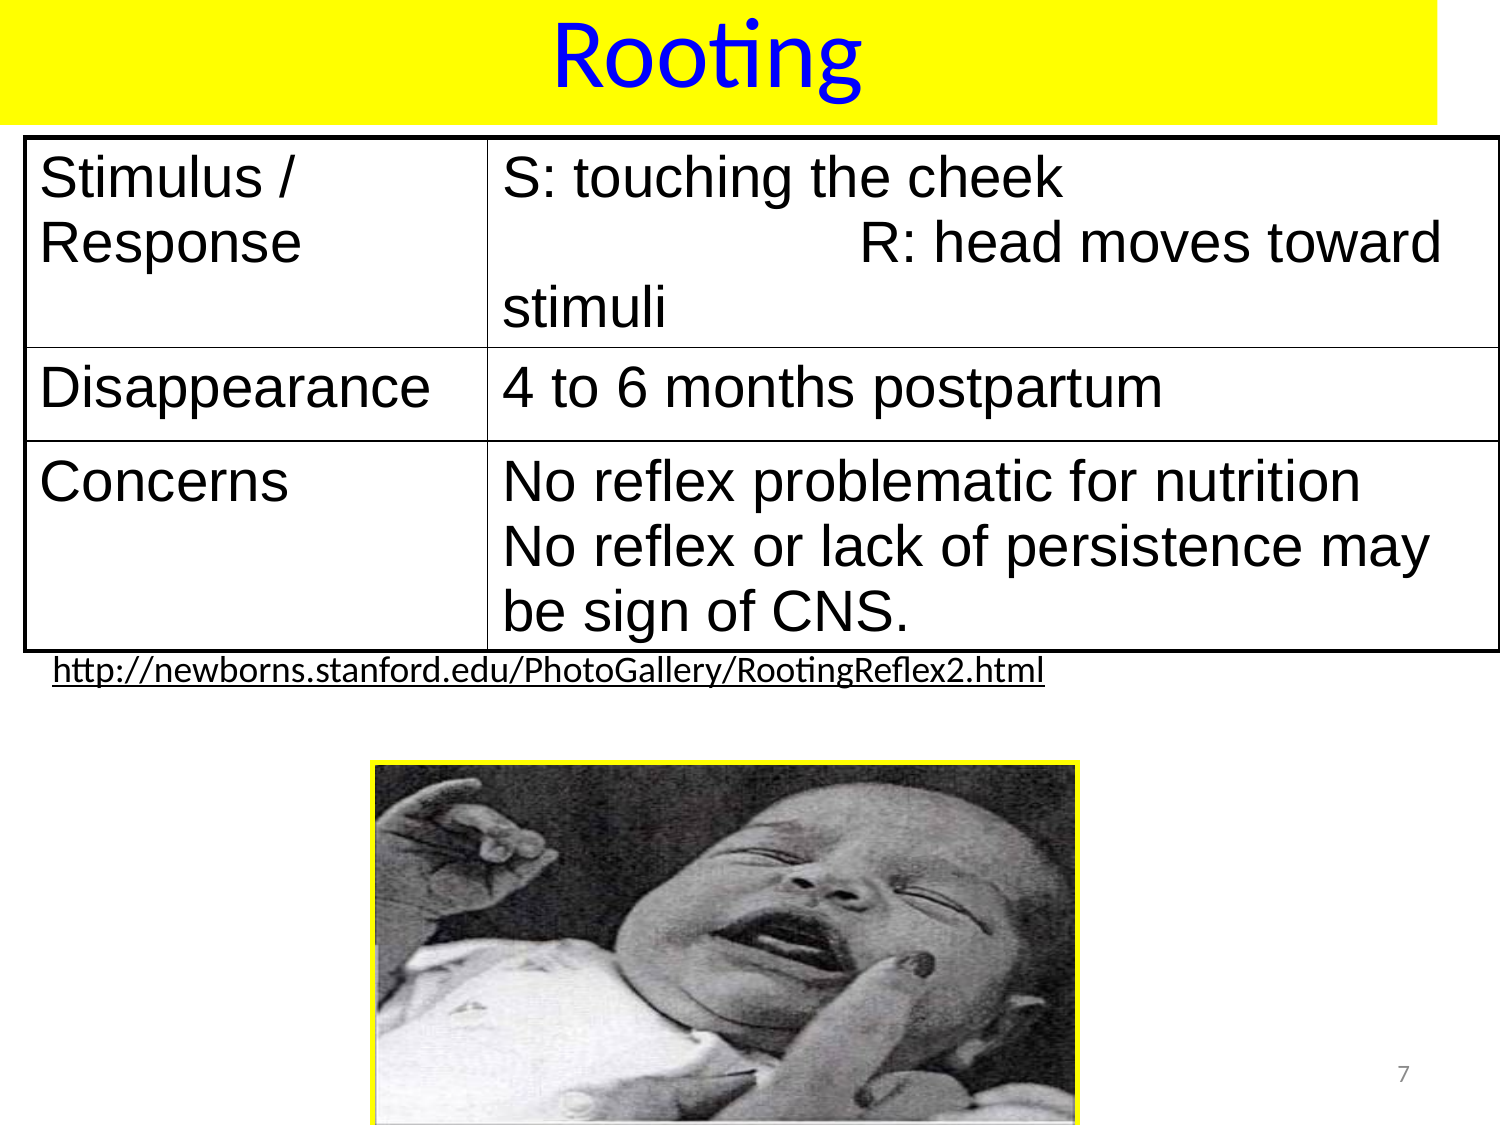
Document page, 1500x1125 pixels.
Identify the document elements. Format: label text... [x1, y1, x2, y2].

table_header S: touching the cheek R: head moves toward stimuli [488, 140, 1498, 347]
table_cell Concerns [27, 442, 487, 649]
table_header Stimulus / Response [27, 140, 487, 347]
title Rooting [0, 0, 1438, 125]
slide_number 7 [1079, 1042, 1425, 1103]
text_box http://newborns.stanford.edu/PhotoGallery/RootingReflex2.html [37, 637, 1150, 698]
table_cell No reflex problematic for nutrition No reflex or lack of persistence may be sign of CNS. [488, 442, 1498, 649]
picture [374, 764, 1076, 1125]
table_cell Disappearance [27, 348, 487, 440]
table_cell 4 to 6 months postpartum [488, 348, 1498, 440]
